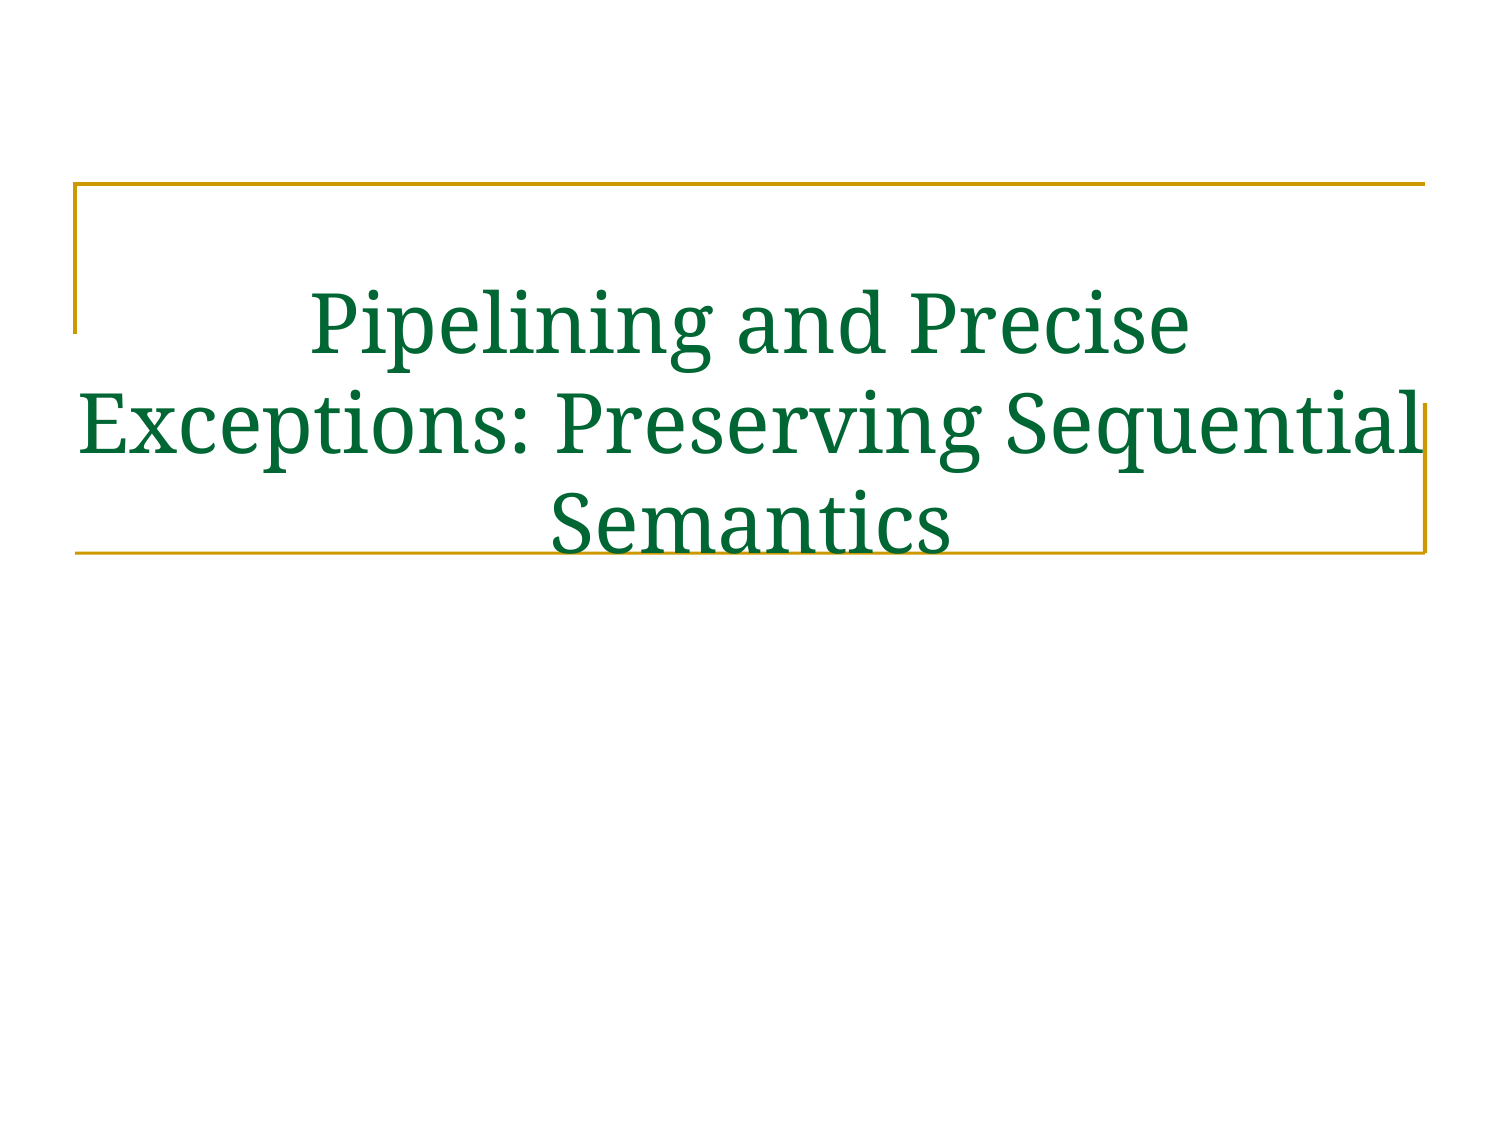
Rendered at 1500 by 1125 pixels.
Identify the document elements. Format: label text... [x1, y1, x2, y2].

title Pipelining and Precise Exceptions: Preserving Sequential Semantics [60, 262, 1443, 545]
